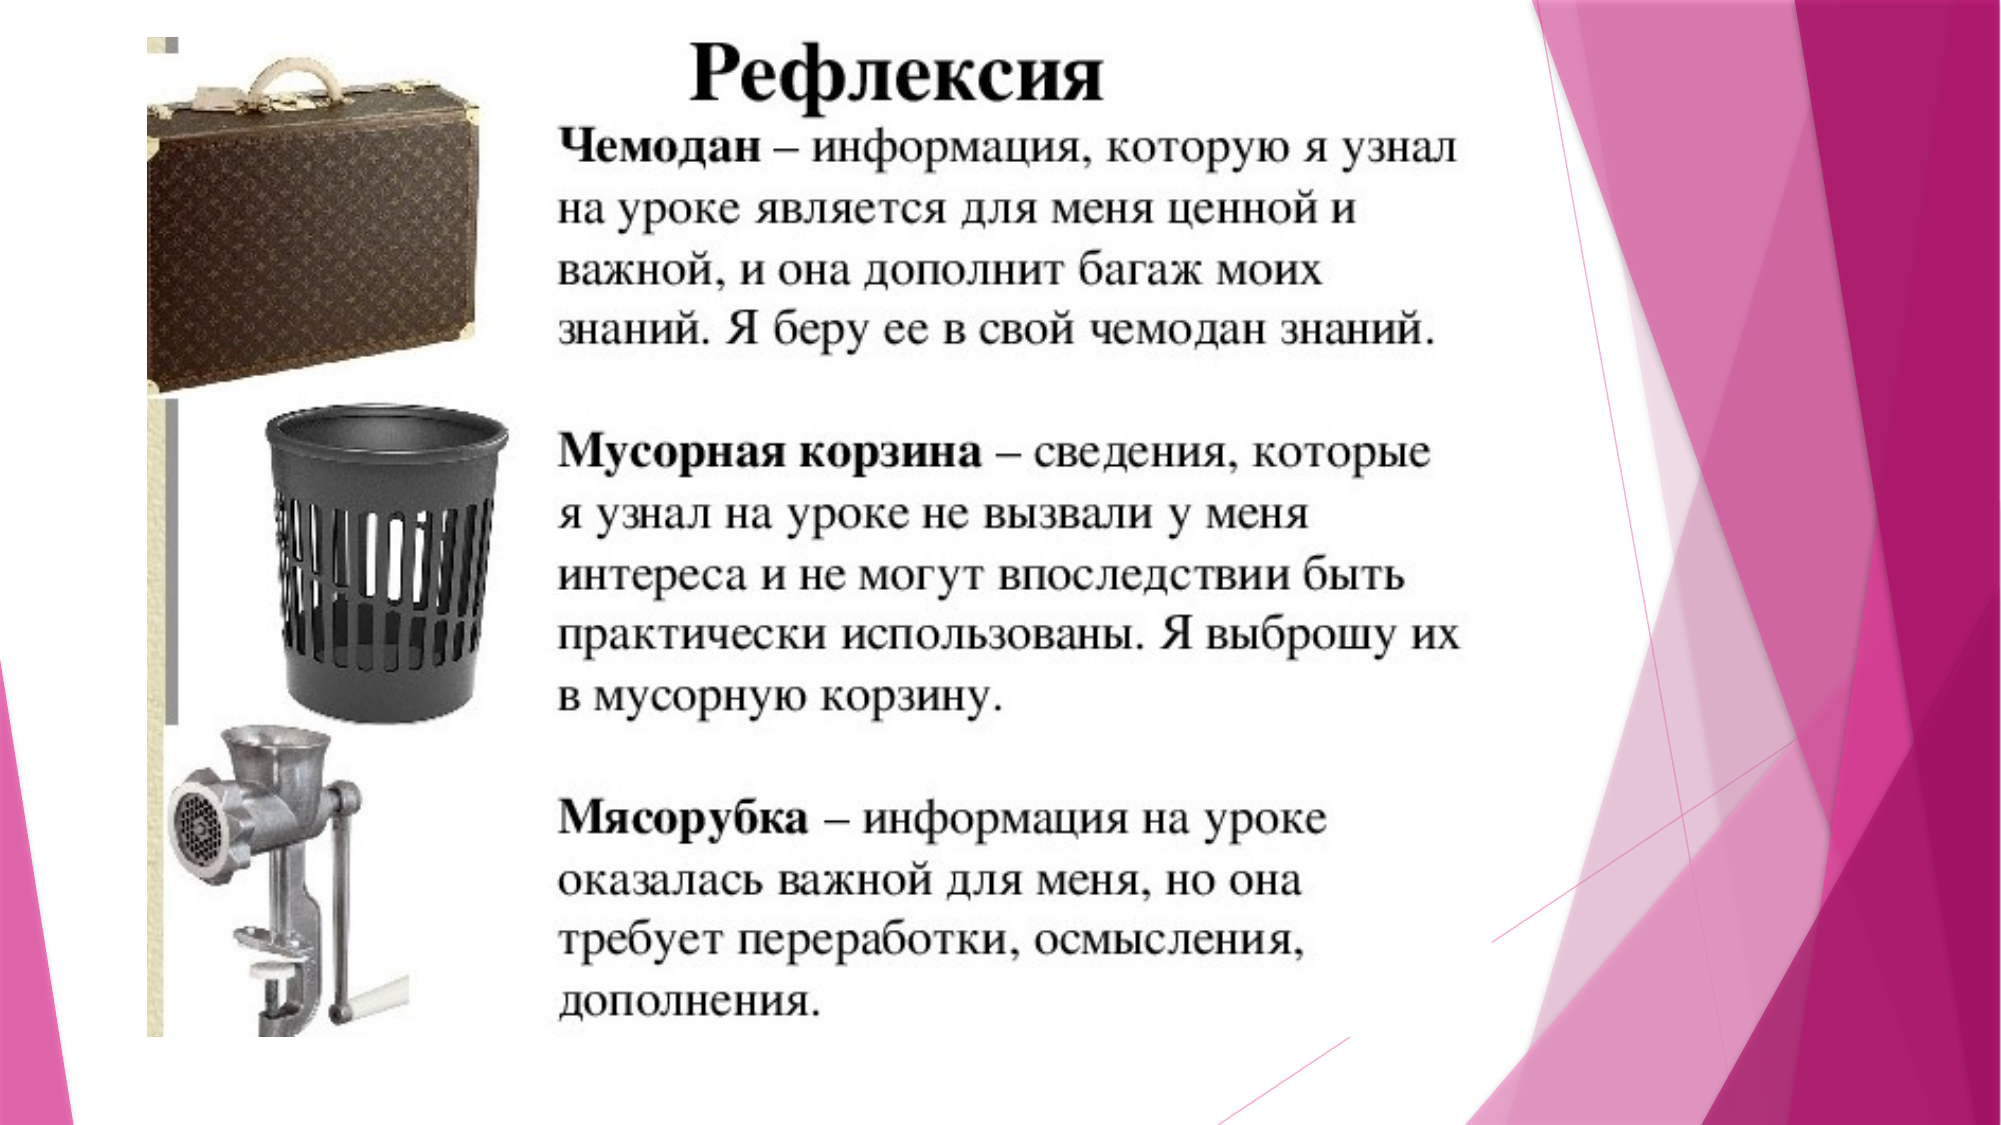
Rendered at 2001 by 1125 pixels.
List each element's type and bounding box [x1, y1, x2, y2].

list [146, 36, 1492, 1038]
